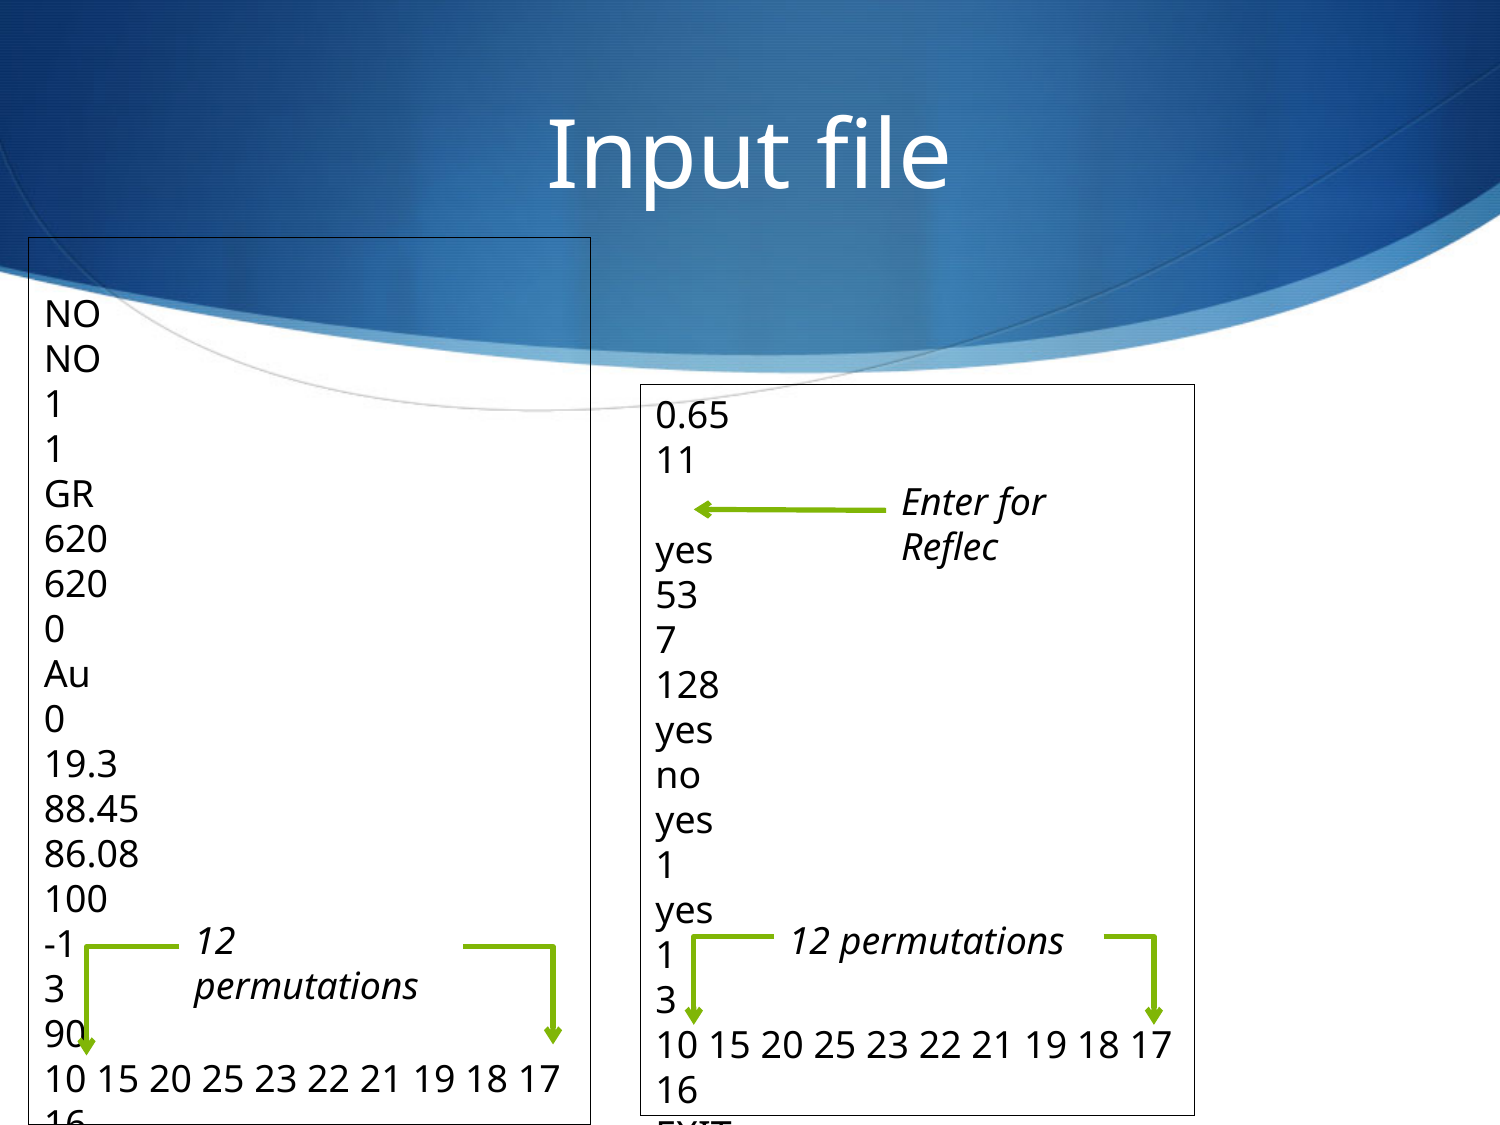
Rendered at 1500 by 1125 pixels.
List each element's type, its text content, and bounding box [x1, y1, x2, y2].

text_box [639, 383, 1195, 1116]
picture [0, 0, 1500, 1125]
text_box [28, 237, 592, 1125]
title Input file [75, 56, 1425, 245]
